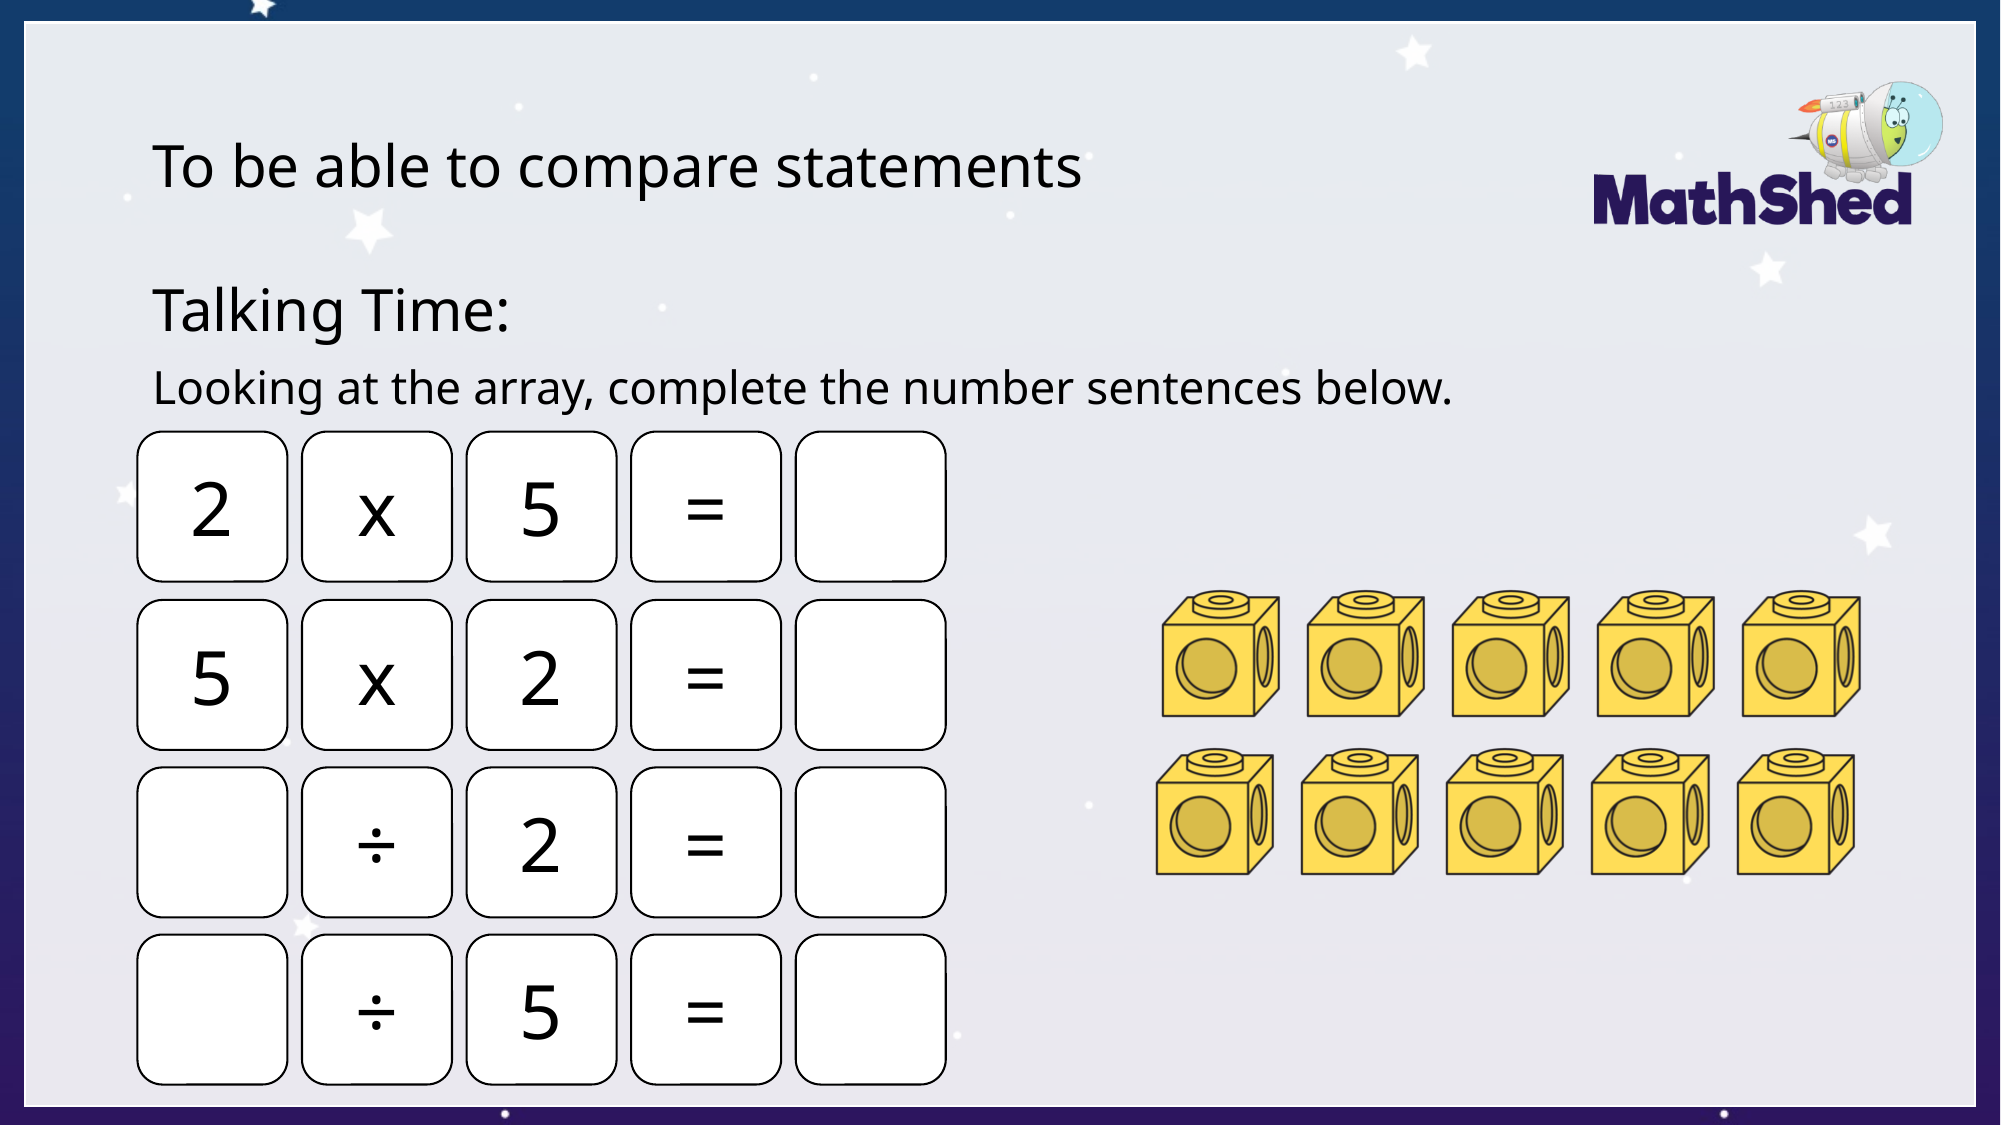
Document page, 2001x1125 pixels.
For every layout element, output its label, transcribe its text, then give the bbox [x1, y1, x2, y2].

title To be able to compare statements [137, 59, 1578, 273]
list Talking Time: Looking at the array, complete the number sentences below. [137, 273, 1863, 988]
text_box 10 [794, 598, 947, 751]
text_box = [630, 598, 783, 751]
text_box x [300, 430, 454, 583]
text_box 5 [136, 598, 289, 751]
text_box 10 [136, 933, 289, 1086]
text_box x [300, 598, 454, 751]
text_box 5 [465, 933, 618, 1086]
text_box 10 [136, 766, 289, 919]
text_box 2 [465, 598, 618, 751]
text_box 5 [794, 766, 947, 919]
text_box 2 [794, 933, 947, 1086]
text_box = [630, 766, 783, 919]
picture [0, 0, 2001, 1125]
text_box ÷ [300, 933, 454, 1086]
text_box 2 [136, 430, 289, 583]
text_box ÷ [300, 766, 454, 919]
text_box 5 [465, 430, 618, 583]
text_box = [630, 430, 783, 583]
text_box 2 [465, 766, 618, 919]
text_box 10 [794, 430, 947, 583]
text_box = [630, 933, 783, 1086]
